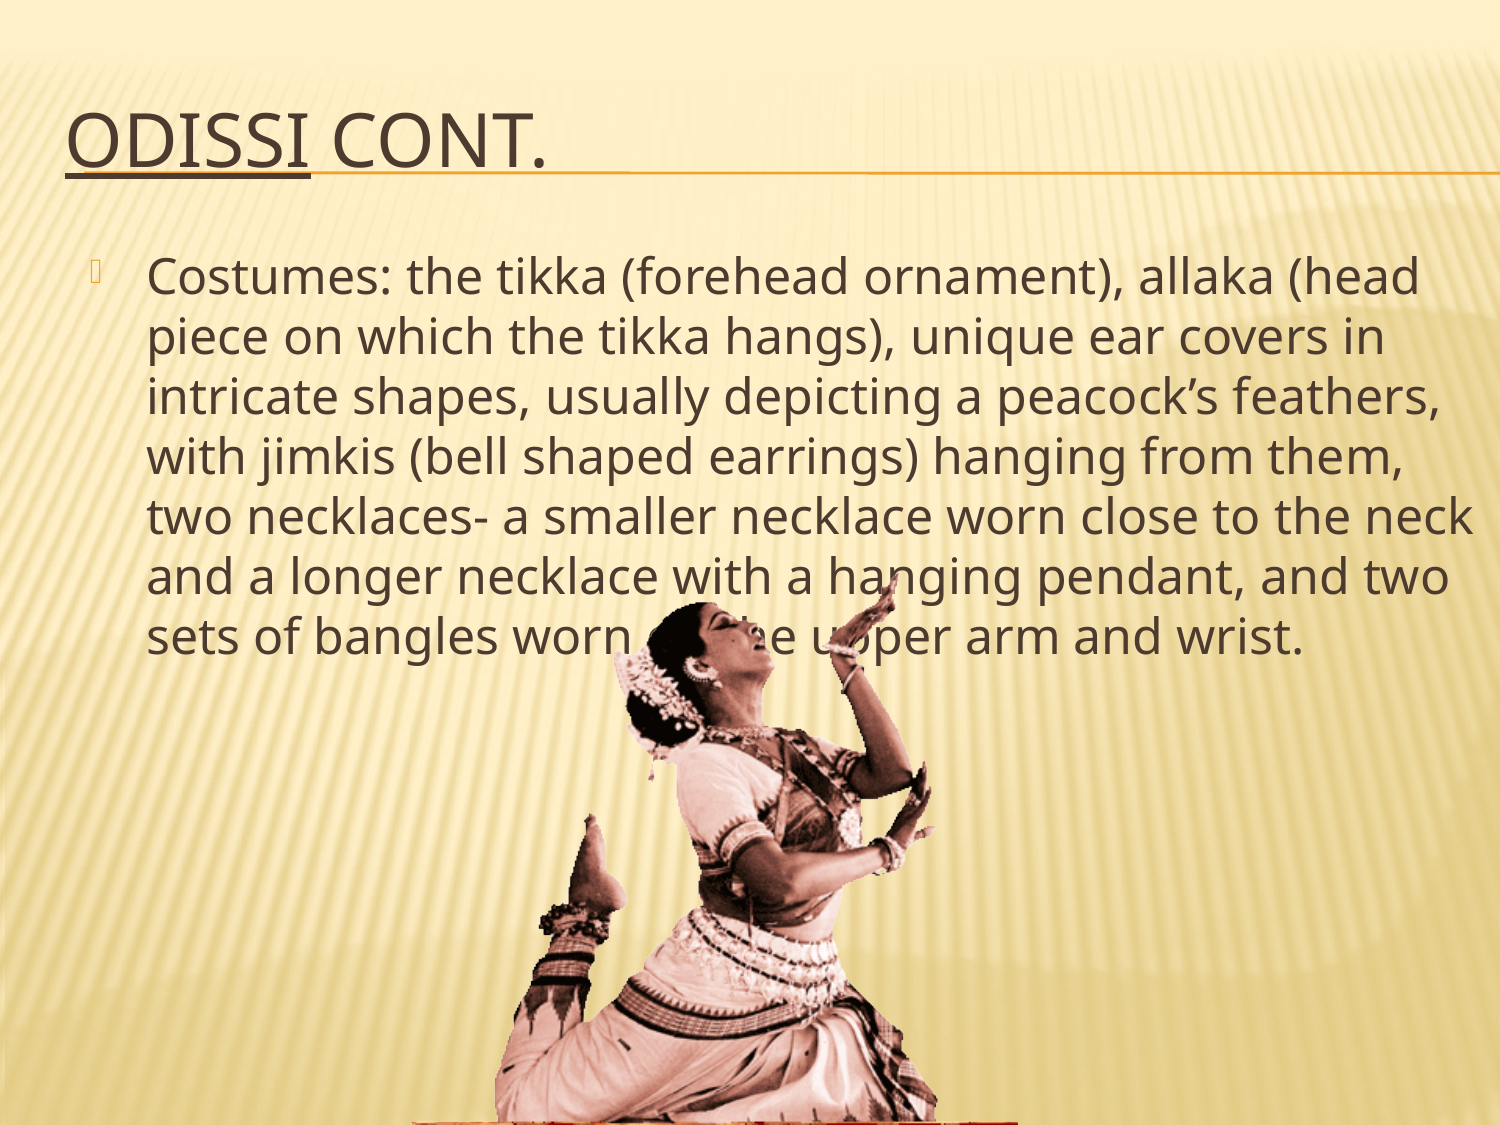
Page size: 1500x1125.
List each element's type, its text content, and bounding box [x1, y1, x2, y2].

title Odissi cont. [50, 75, 1475, 213]
picture [412, 499, 1018, 1125]
list Costumes: the tikka (forehead ornament), allaka (head piece on which the tikka hangs), unique ear covers in intricate shapes, usually depicting a peacock’s feathers, with jimkis (bell shaped earrings) hanging from them, two necklaces- a smaller necklace worn close to the neck and a longer necklace with a hanging pendant, and two sets of bangles worn on the upper arm and wrist. [75, 237, 1500, 980]
